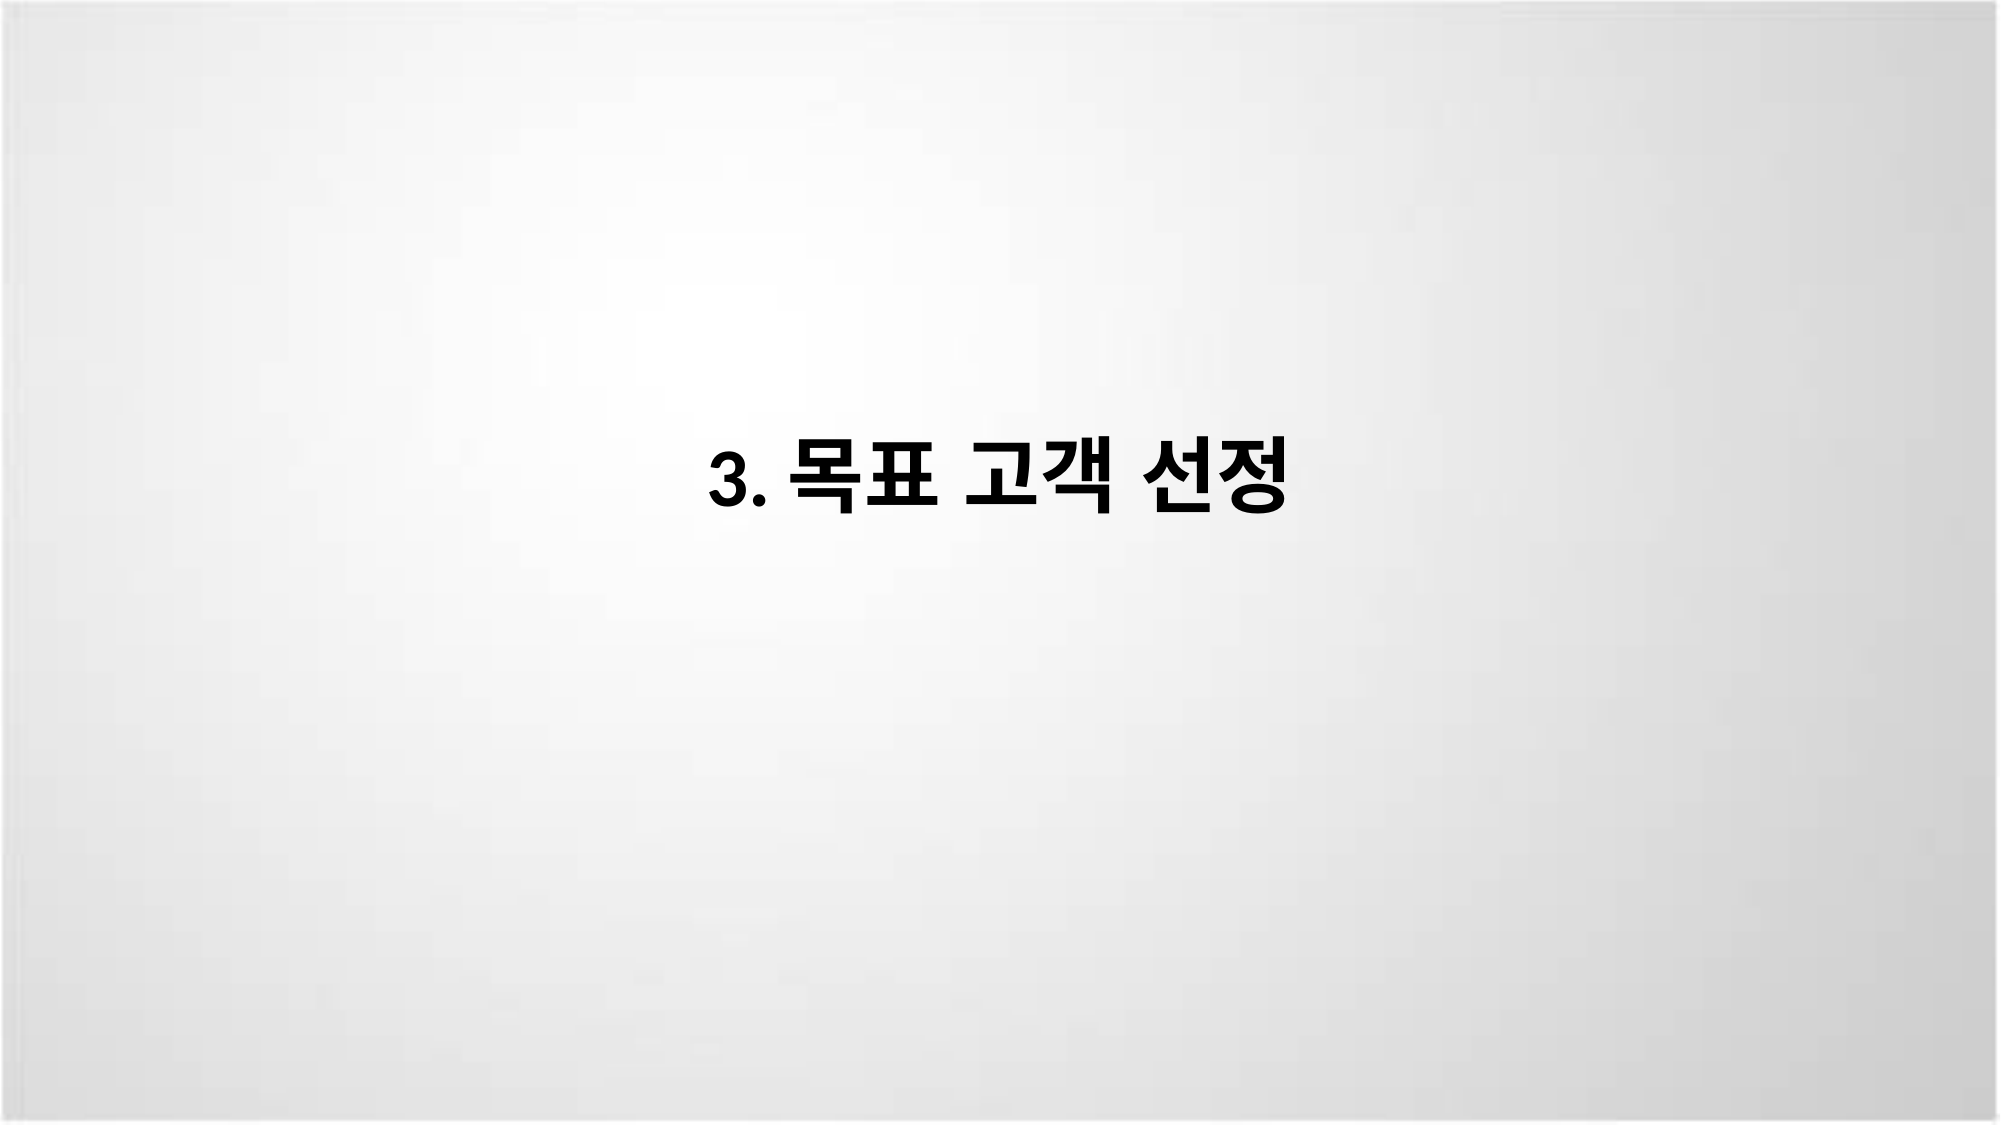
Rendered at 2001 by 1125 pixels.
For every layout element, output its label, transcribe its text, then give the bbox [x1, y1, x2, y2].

title 3.목표 고객 선정 [150, 349, 1850, 591]
picture [0, 0, 2001, 1125]
